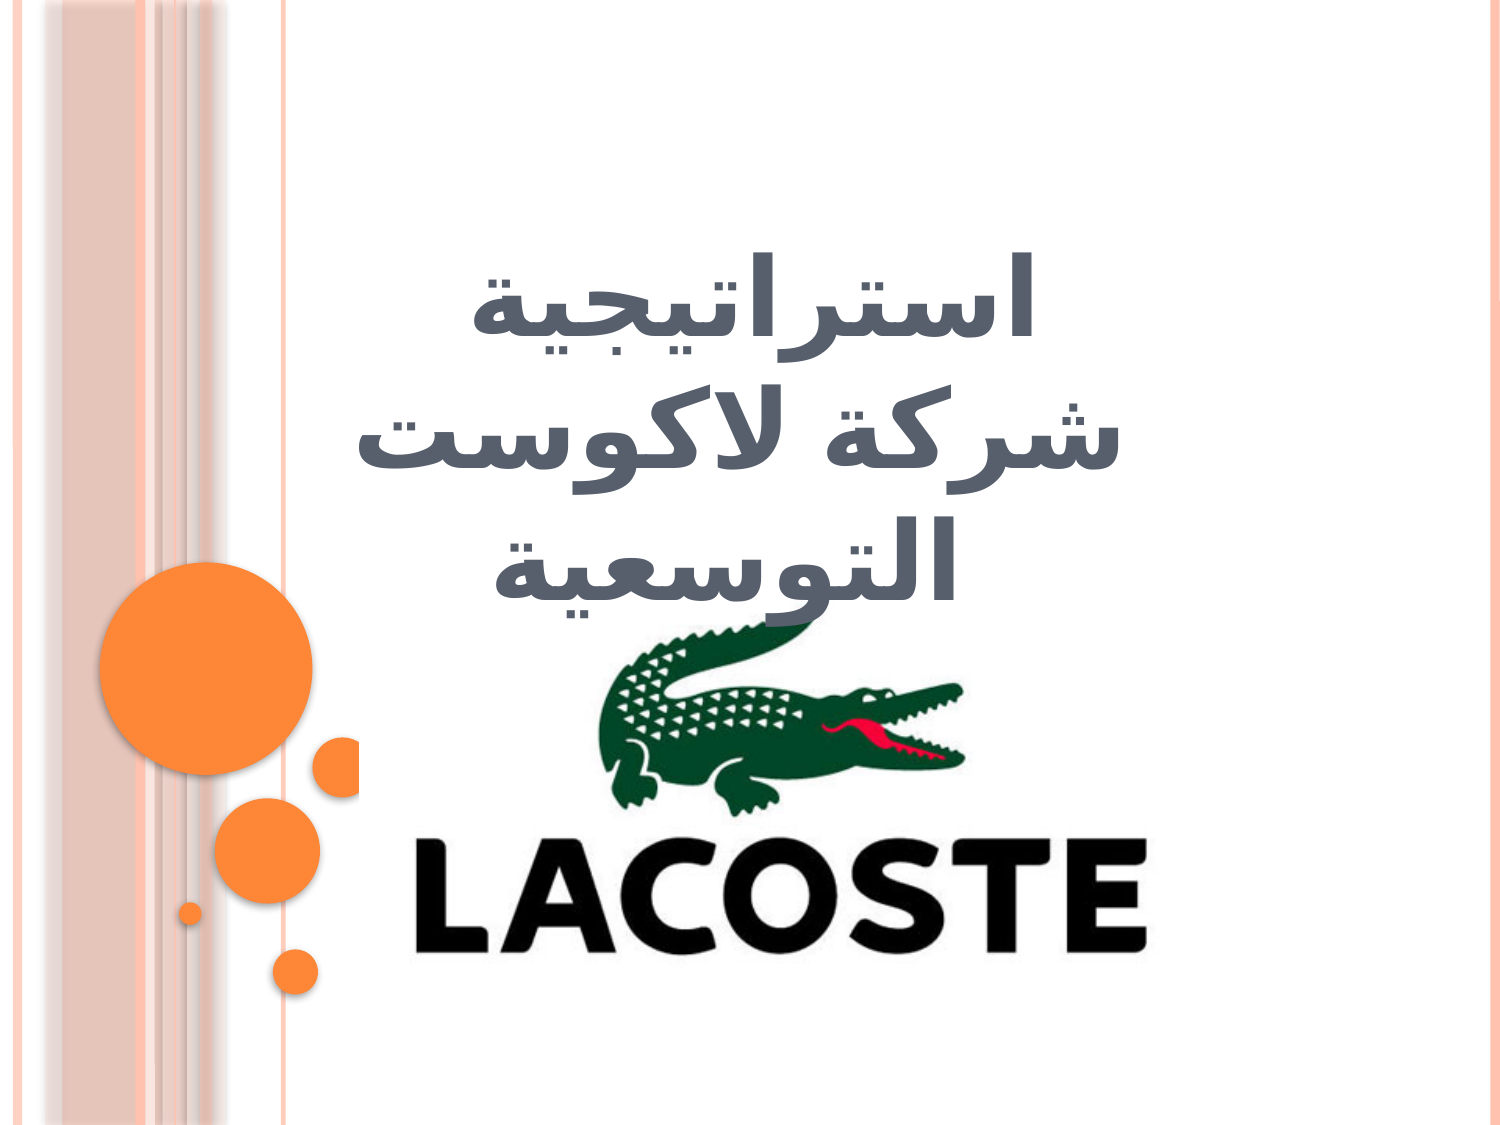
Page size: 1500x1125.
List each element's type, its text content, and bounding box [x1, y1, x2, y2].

picture [358, 550, 1220, 1022]
title استراتيجية شركة لاكوست التوسعية [105, 217, 1376, 680]
